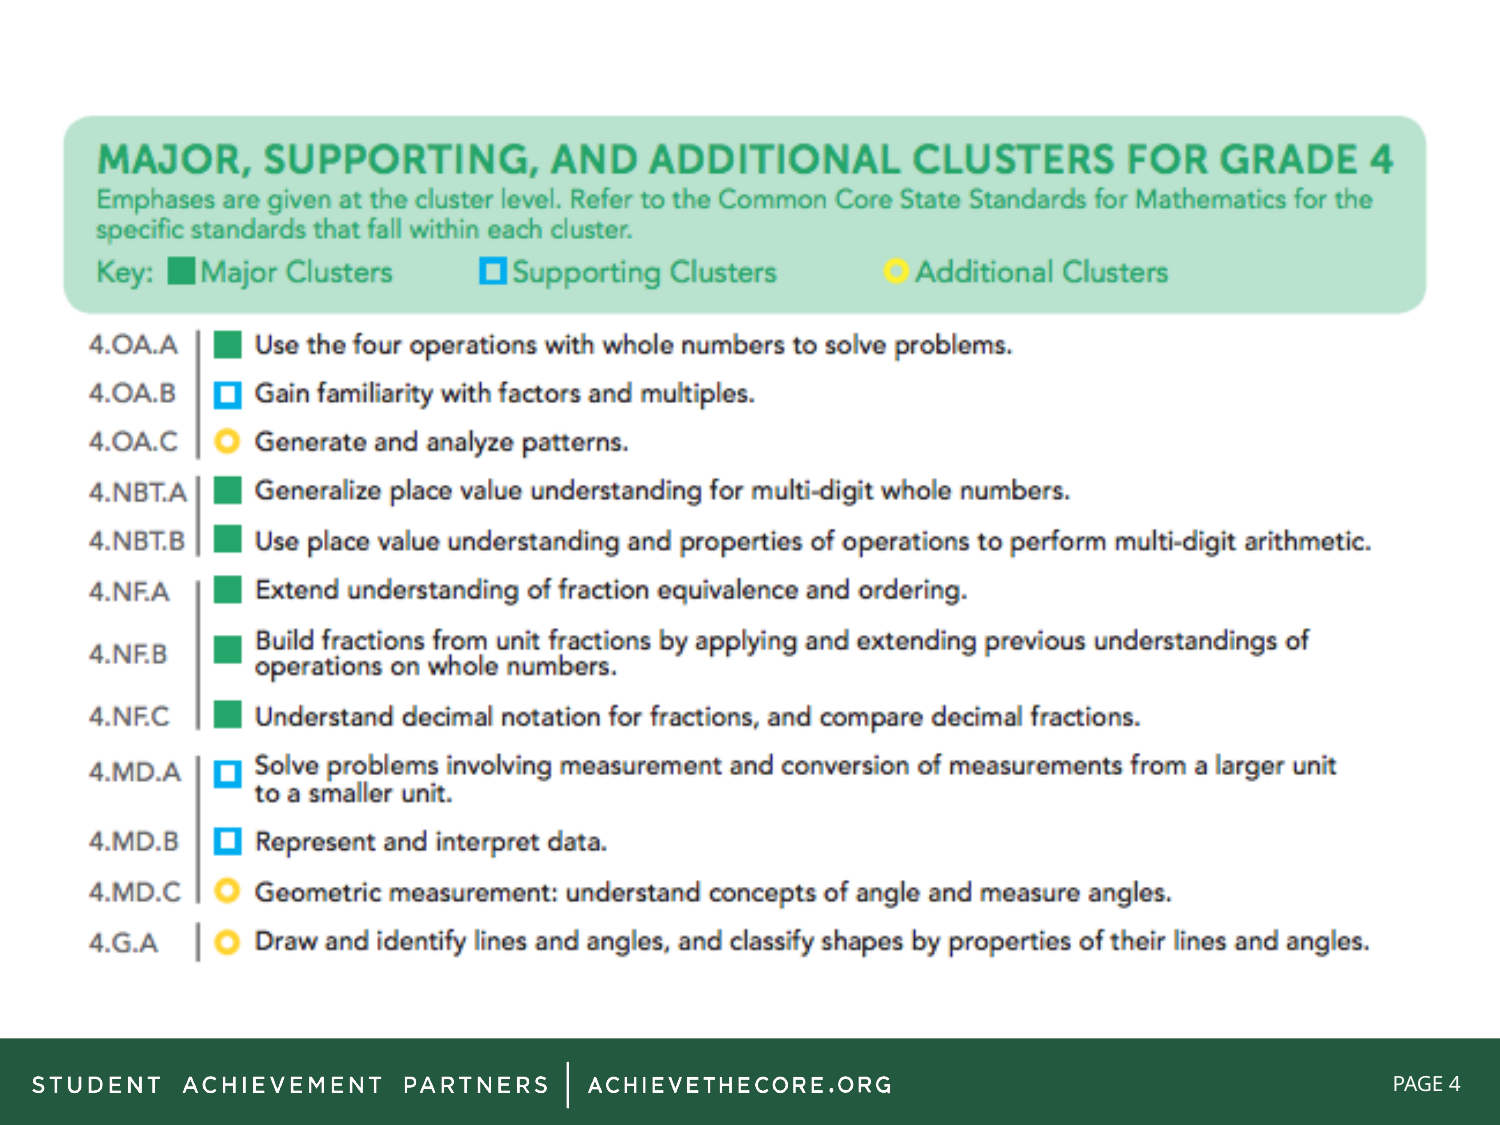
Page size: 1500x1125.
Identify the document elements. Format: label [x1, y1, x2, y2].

picture [12, 1055, 911, 1112]
picture [45, 98, 1452, 1013]
